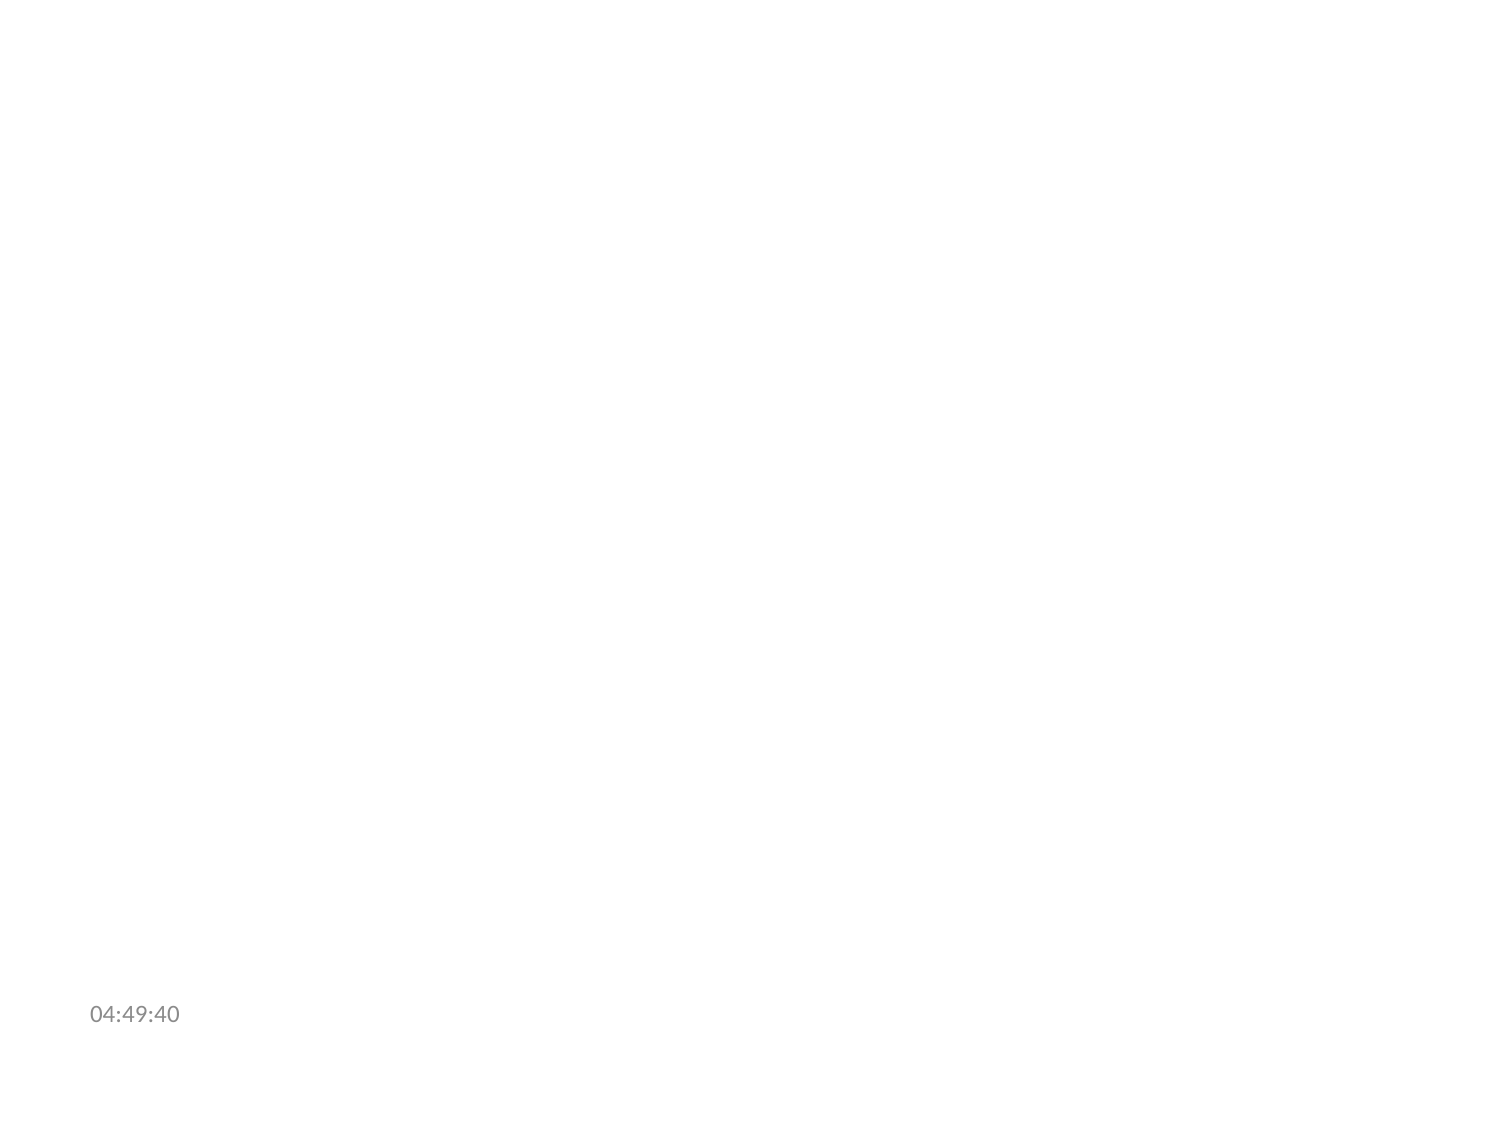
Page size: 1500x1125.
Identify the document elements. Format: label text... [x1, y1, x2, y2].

text_box 15:35:09 [75, 982, 425, 1043]
